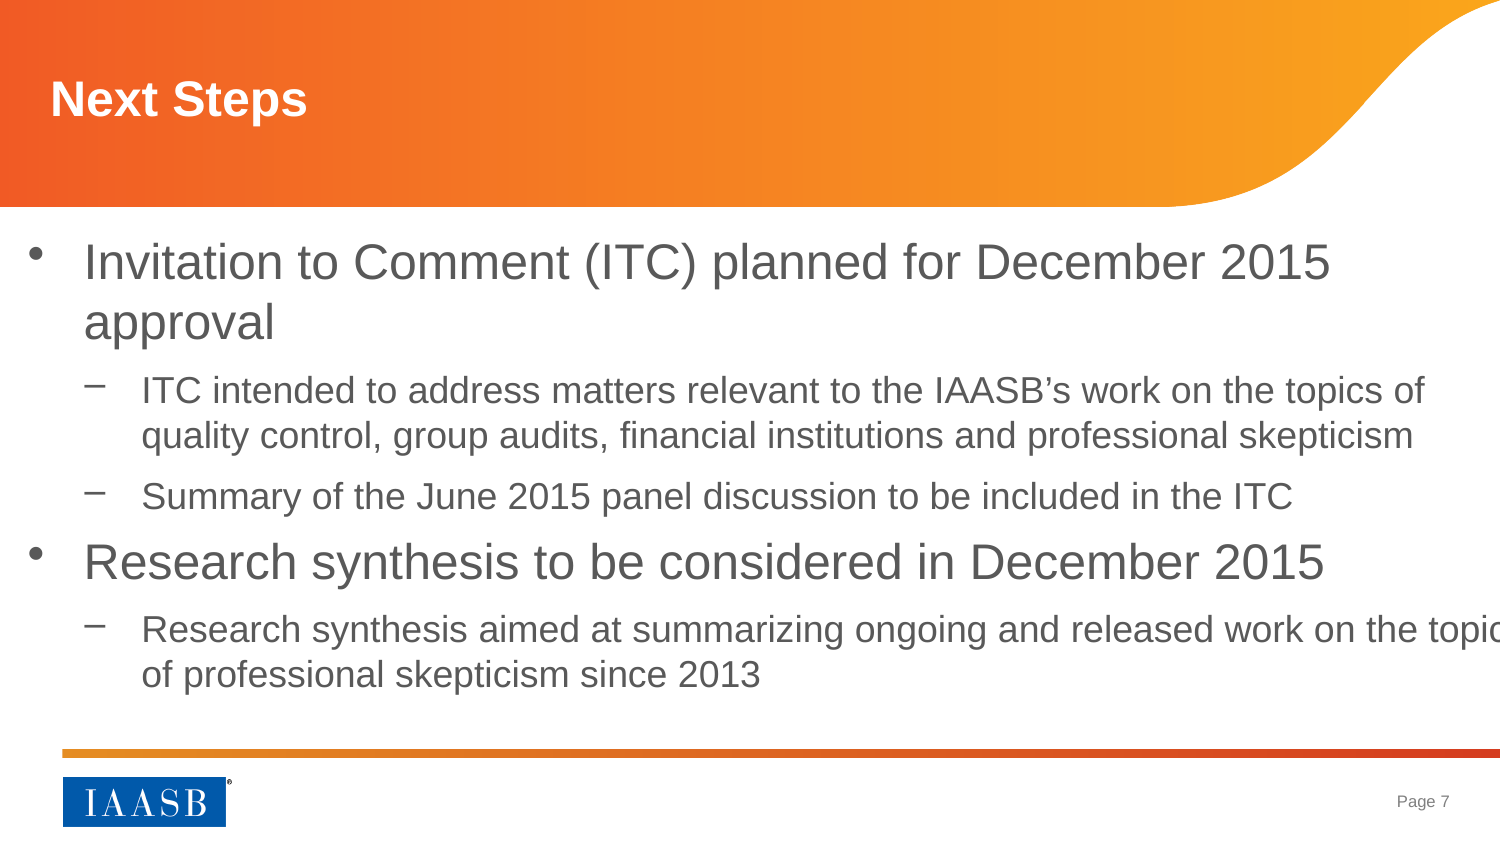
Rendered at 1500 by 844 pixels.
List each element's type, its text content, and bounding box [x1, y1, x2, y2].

picture [63, 777, 232, 827]
list Invitation to Comment (ITC) planned for December 2015 approval ITC intended to address matters relevant to the IAASB’s work on the topics of quality control, group audits, financial institutions and professional skepticism Summary of the June 2015 panel discussion to be included in the ITC Research synthesis to be considered in December 2015 Research synthesis aimed at summarizing ongoing and released work on the topic of professional skepticism since 2013 [12, 221, 1500, 725]
title Next Steps [50, 63, 1288, 130]
picture [0, 0, 1500, 207]
